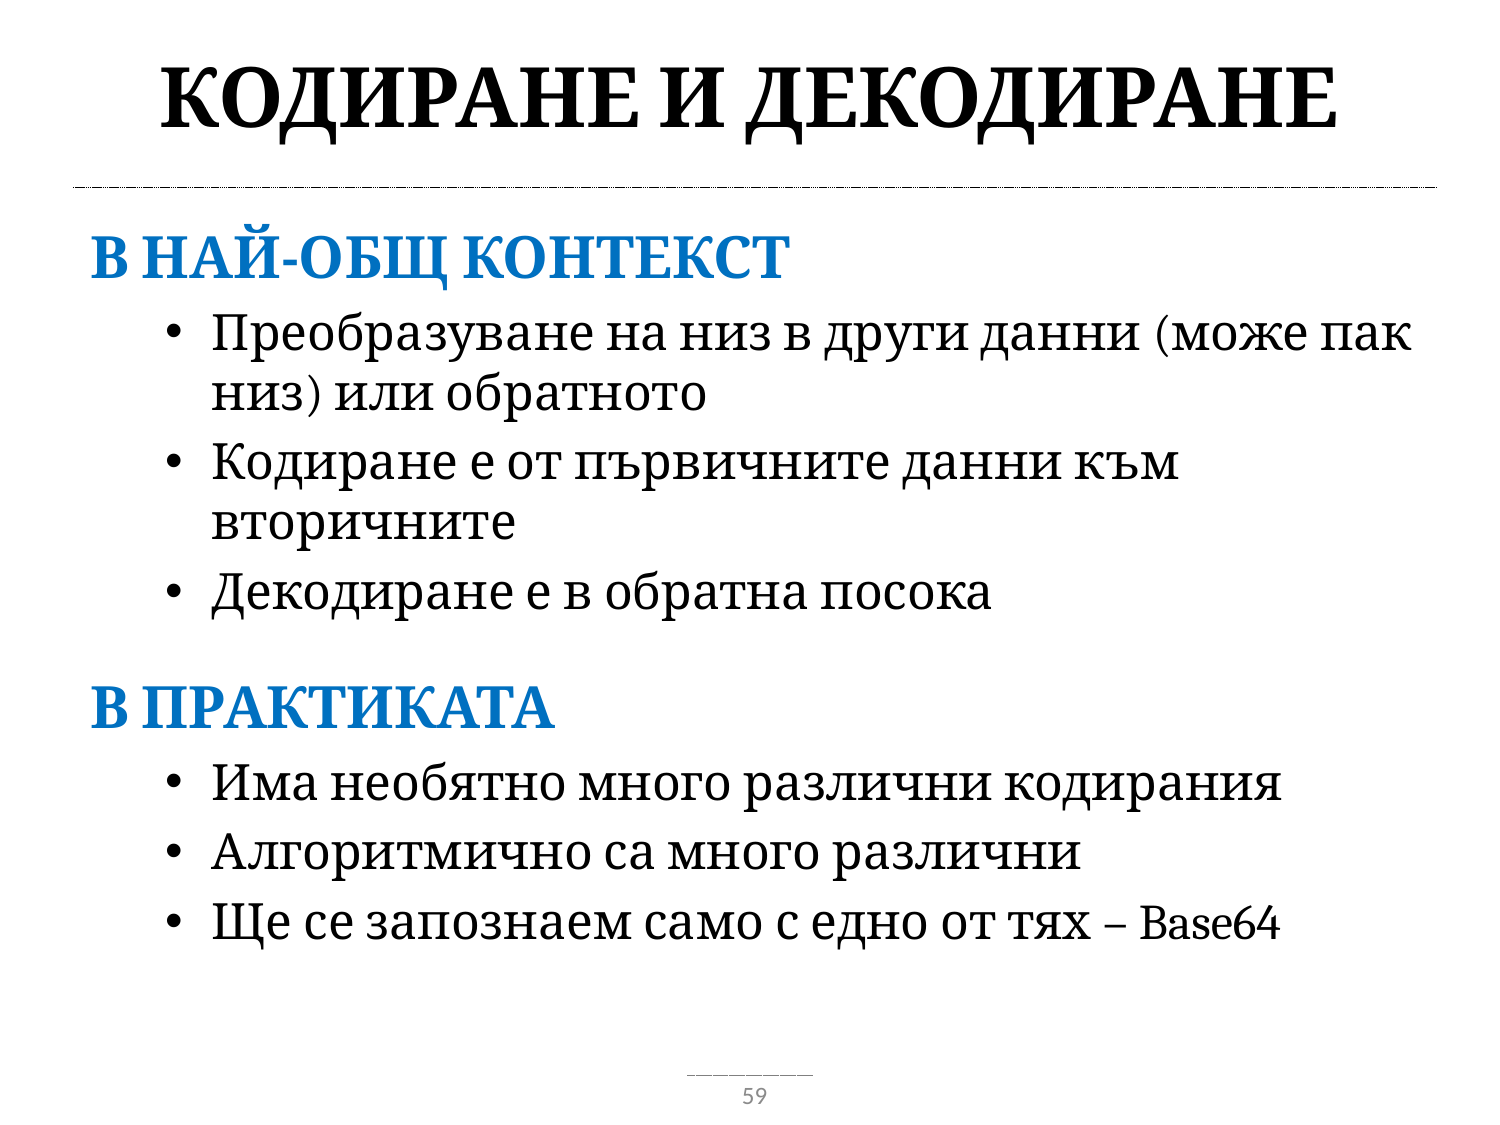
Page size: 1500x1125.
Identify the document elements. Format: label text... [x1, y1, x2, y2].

list В най-общ контекст Преобразуване на низ в други данни (може пак низ) или обратното Кодиране е от първичните данни към вторичните Декодиране е в обратна посока В практиката Има необятно много различни кодирания Алгоритмично са много различни Ще се запознаем само с едно от тях – Base64 [75, 212, 1450, 1063]
title Кодиране и декодиране [0, 0, 1500, 188]
slide_number 59 [579, 1065, 930, 1125]
